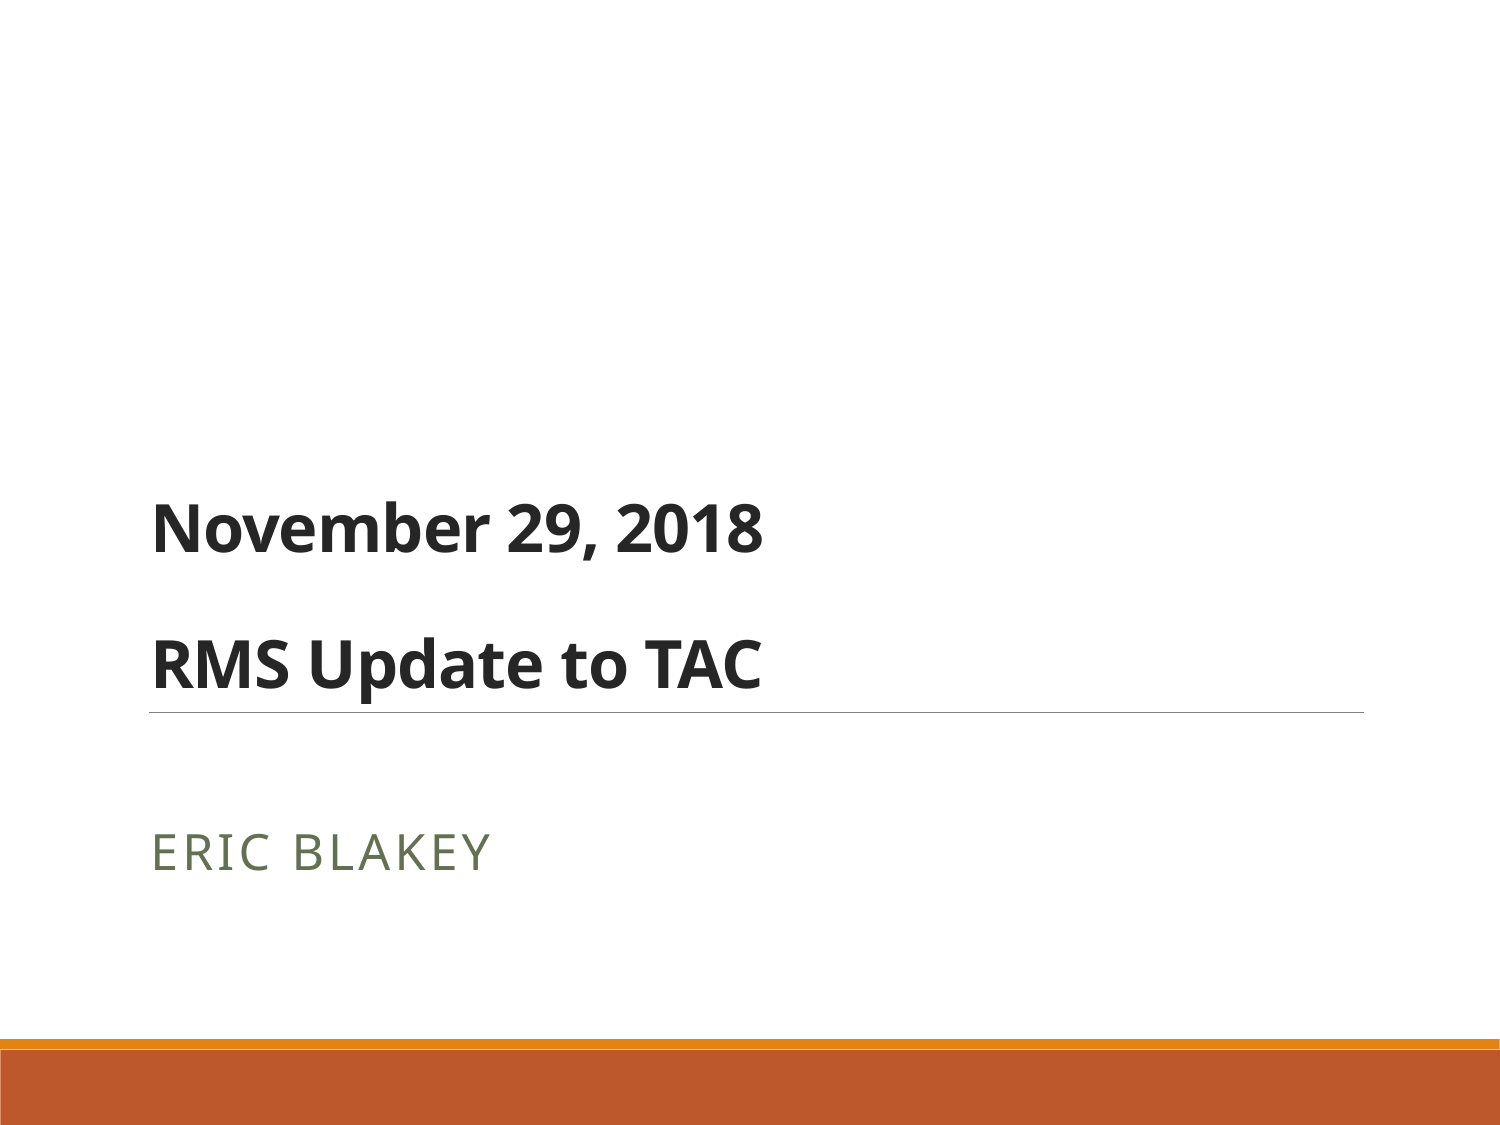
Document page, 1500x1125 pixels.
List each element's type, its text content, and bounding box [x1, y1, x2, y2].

subtitle Eric Blakey [135, 730, 1373, 919]
title November 29, 2018 RMS Update to TAC [135, 124, 1373, 710]
